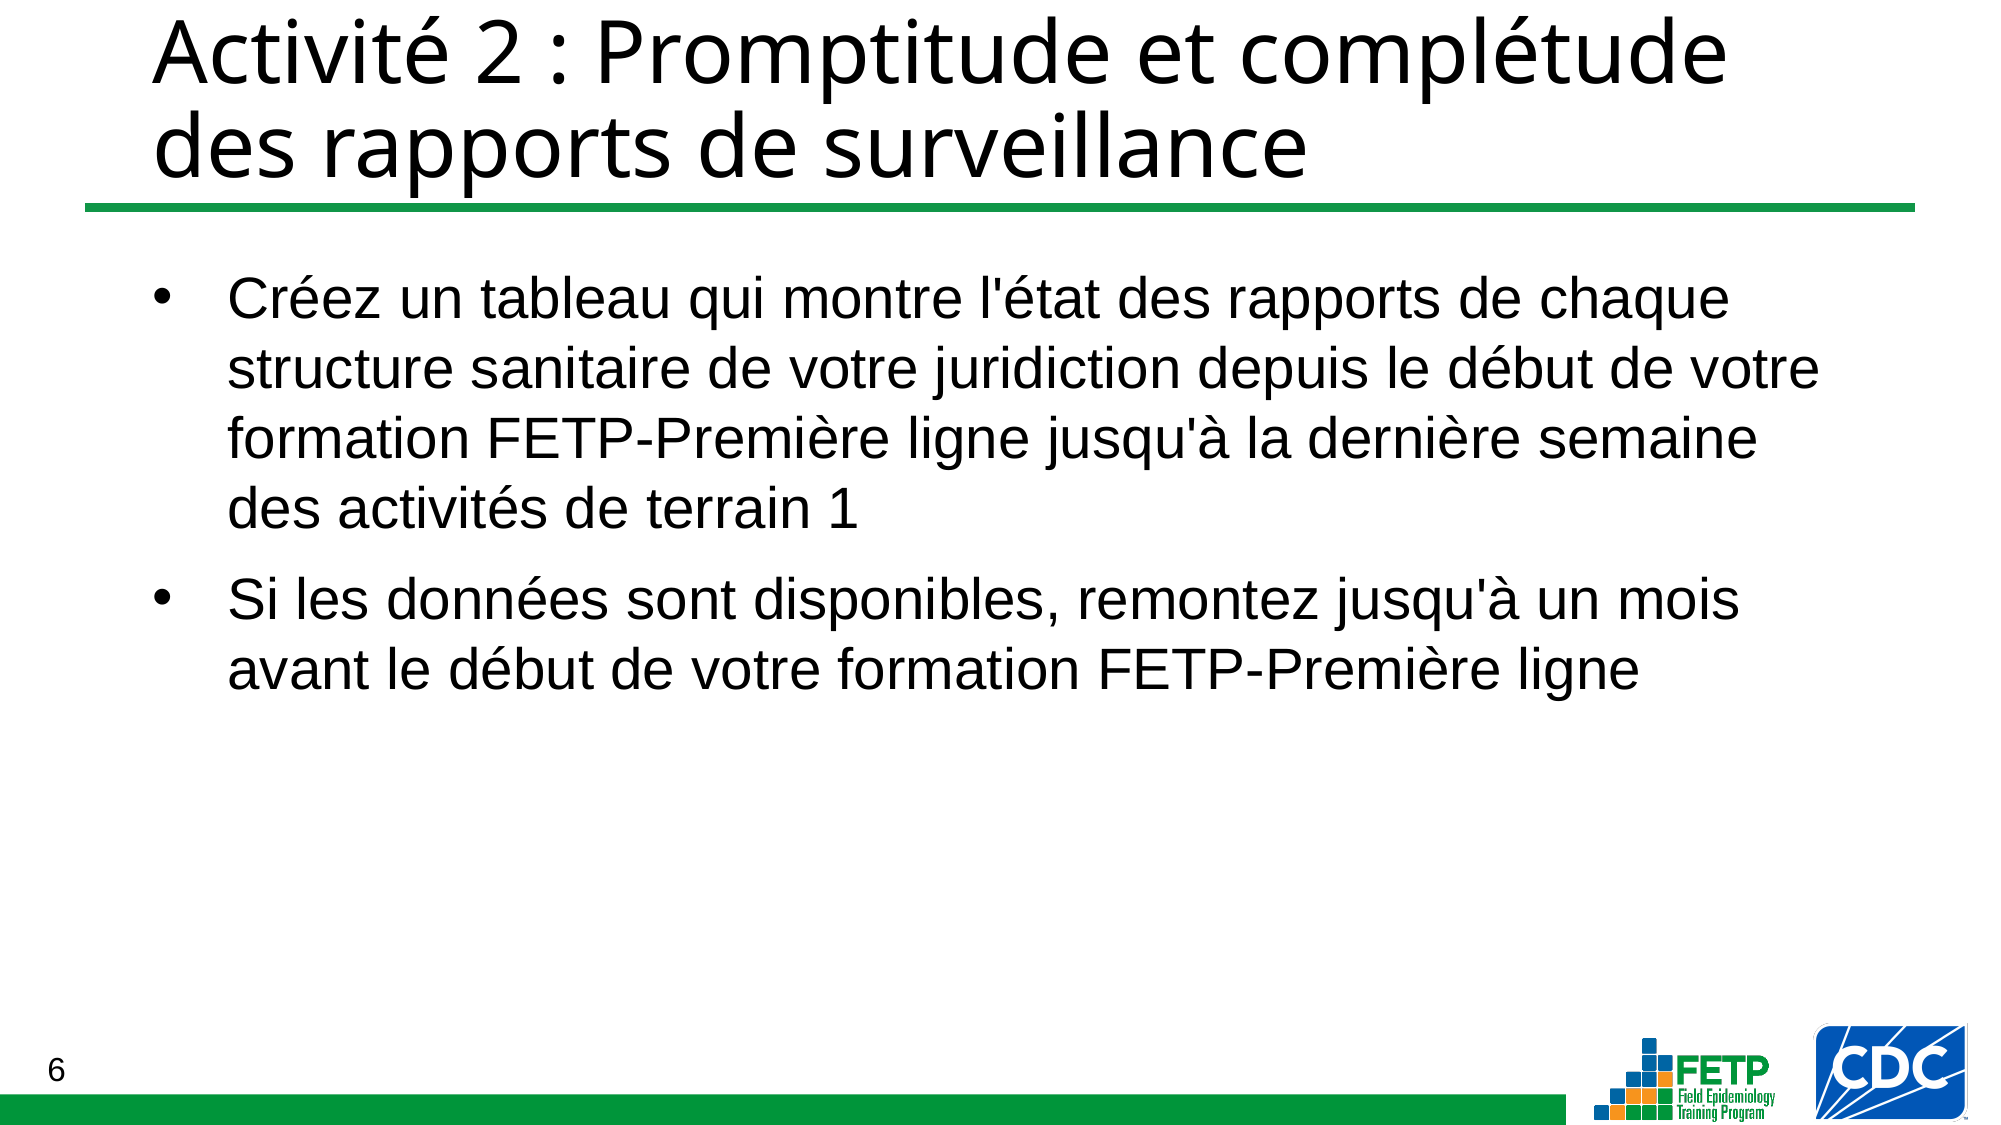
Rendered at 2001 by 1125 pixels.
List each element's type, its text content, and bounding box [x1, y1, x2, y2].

title Activité 2 : Promptitude et complétude des rapports de surveillance [137, 0, 1863, 183]
list Créez un tableau qui montre l'état des rapports de chaque structure sanitaire de votre juridiction depuis le début de votre formation FETP-Première ligne jusqu'à la dernière semaine des activités de terrain 1 Si les données sont disponibles, remontez jusqu'à un mois avant le début de votre formation FETP-Première ligne [137, 183, 1863, 818]
picture [1594, 1038, 1775, 1122]
picture [1813, 1023, 1968, 1122]
